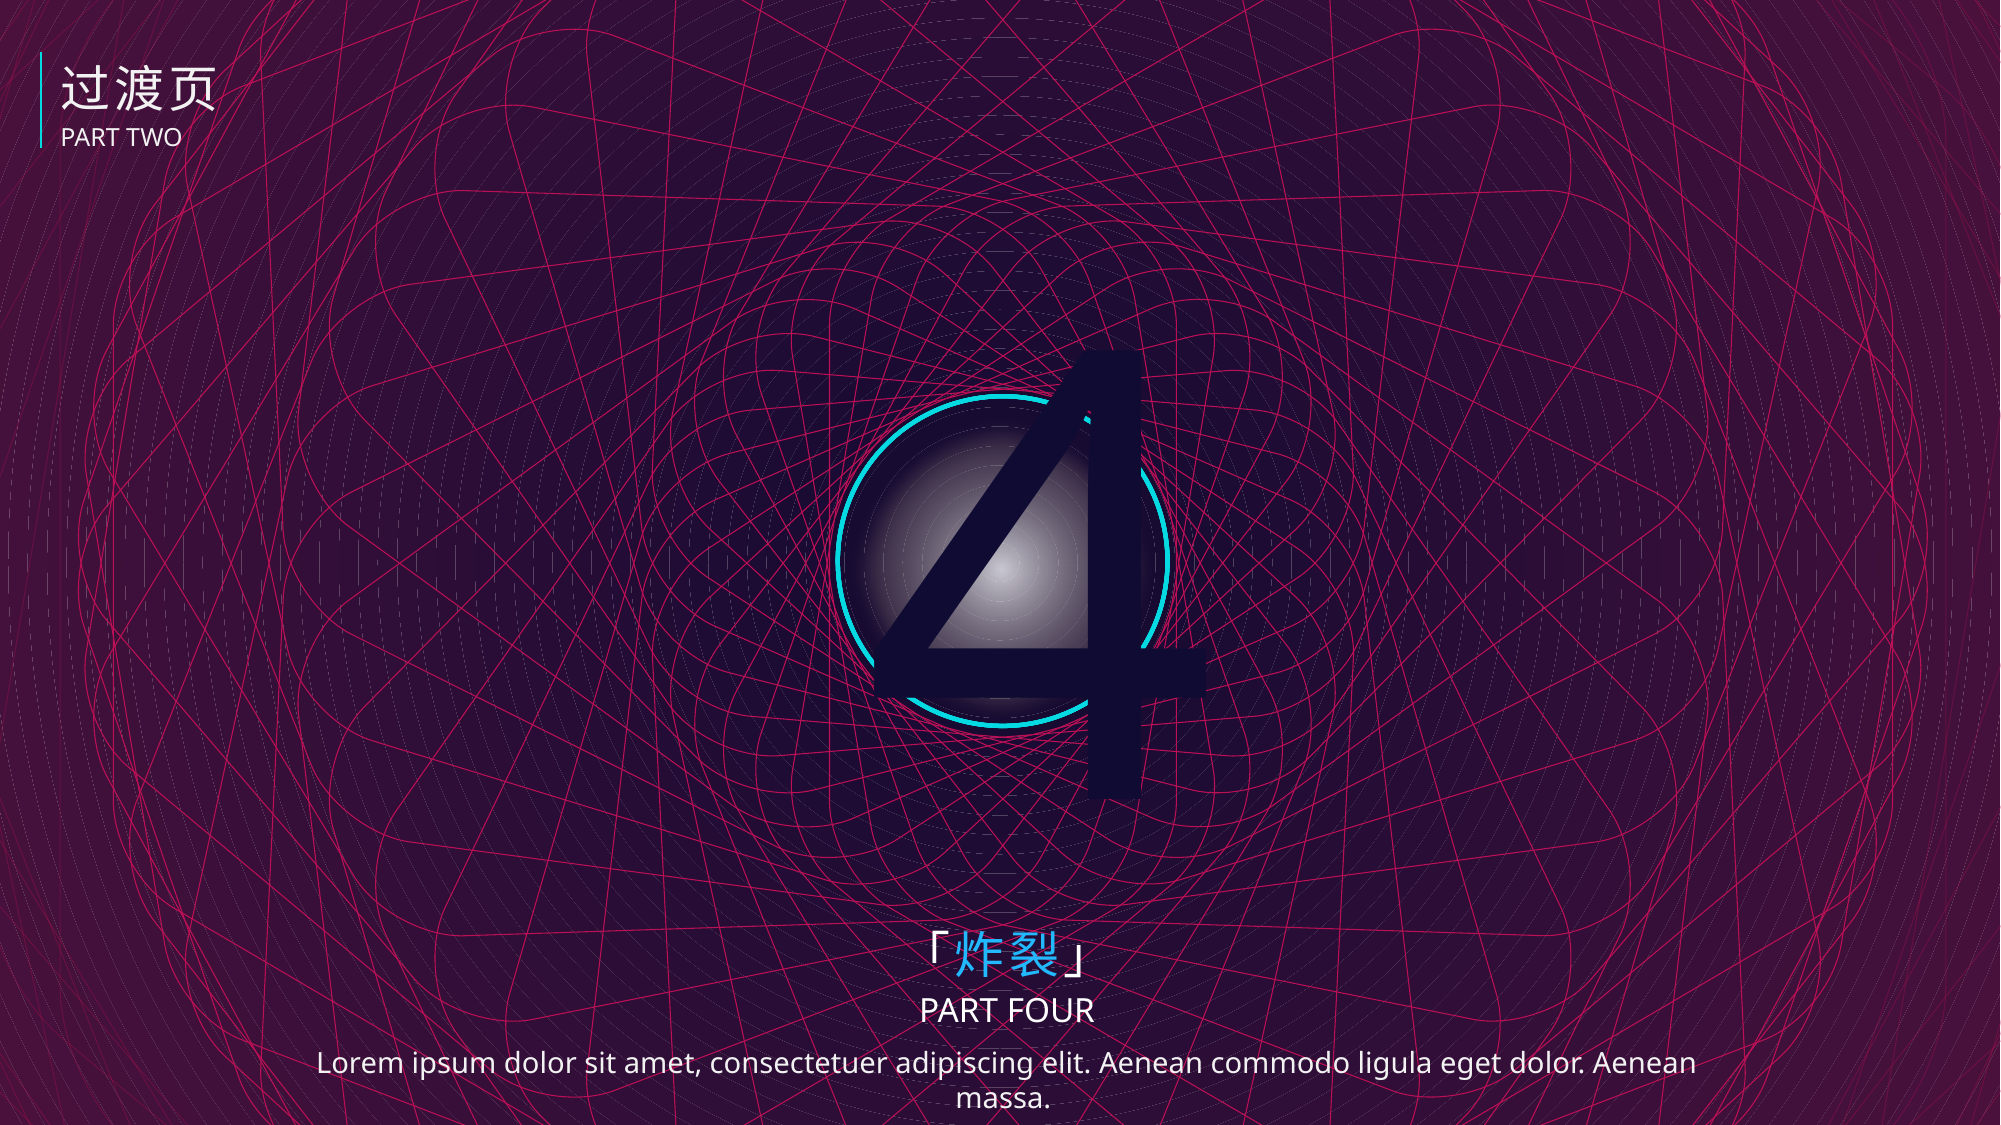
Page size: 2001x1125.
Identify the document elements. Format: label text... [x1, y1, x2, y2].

text_box Lorem ipsum dolor sit amet, consectetuer adipiscing elit. Aenean commodo ligula eget dolor. Aenean massa. [265, 1037, 1749, 1123]
text_box PART FOUR [668, 981, 1346, 1037]
text_box 「炸裂」 [668, 916, 1346, 981]
text_box 4 [846, 167, 1149, 916]
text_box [41, 31, 268, 156]
